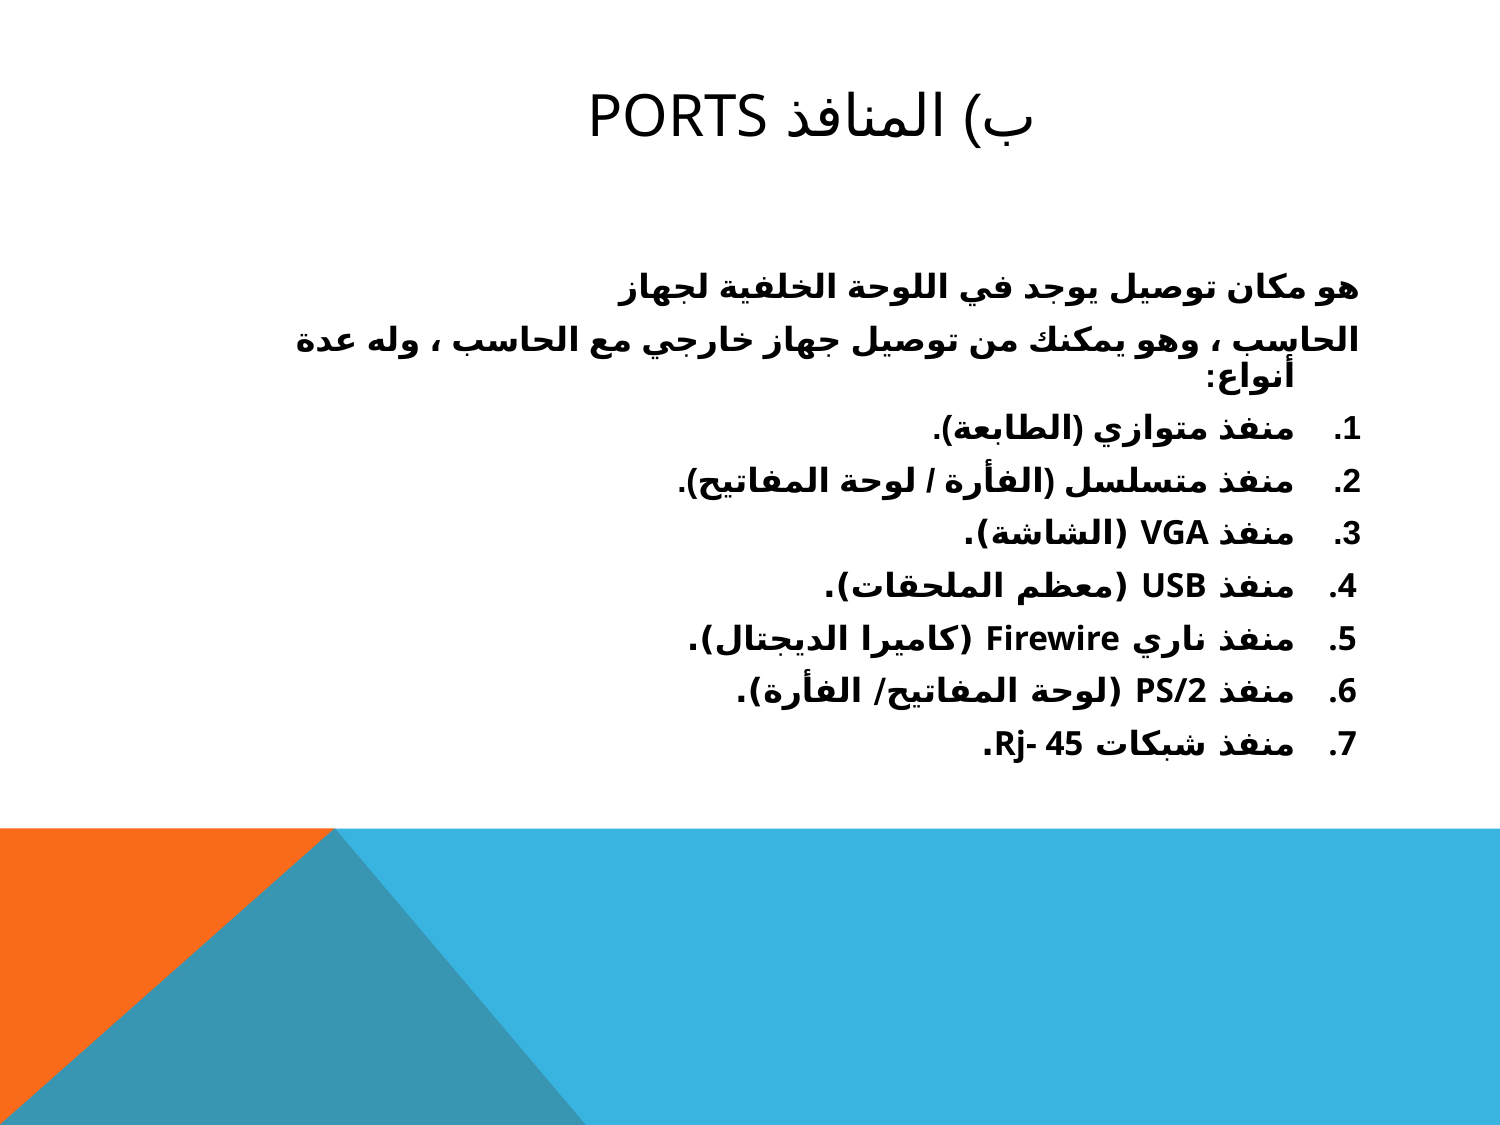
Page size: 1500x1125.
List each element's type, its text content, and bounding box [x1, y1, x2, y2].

title ب) المنافذ Ports [218, 19, 1406, 207]
list هو مكان توصيل يوجد في اللوحة الخلفية لجهاز الحاسب ، وهو يمكنك من توصيل جهاز خارجي مع الحاسب ، وله عدة أنواع: منفذ متوازي (الطابعة). منفذ متسلسل (الفأرة / لوحة المفاتيح). منفذ VGA (الشاشة). منفذ USB (معظم الملحقات). منفذ ناري Firewire (كاميرا الديجتال). منفذ PS/2 (لوحة المفاتيح/ الفأرة). منفذ شبكات Rj- 45. [183, 262, 1377, 1006]
